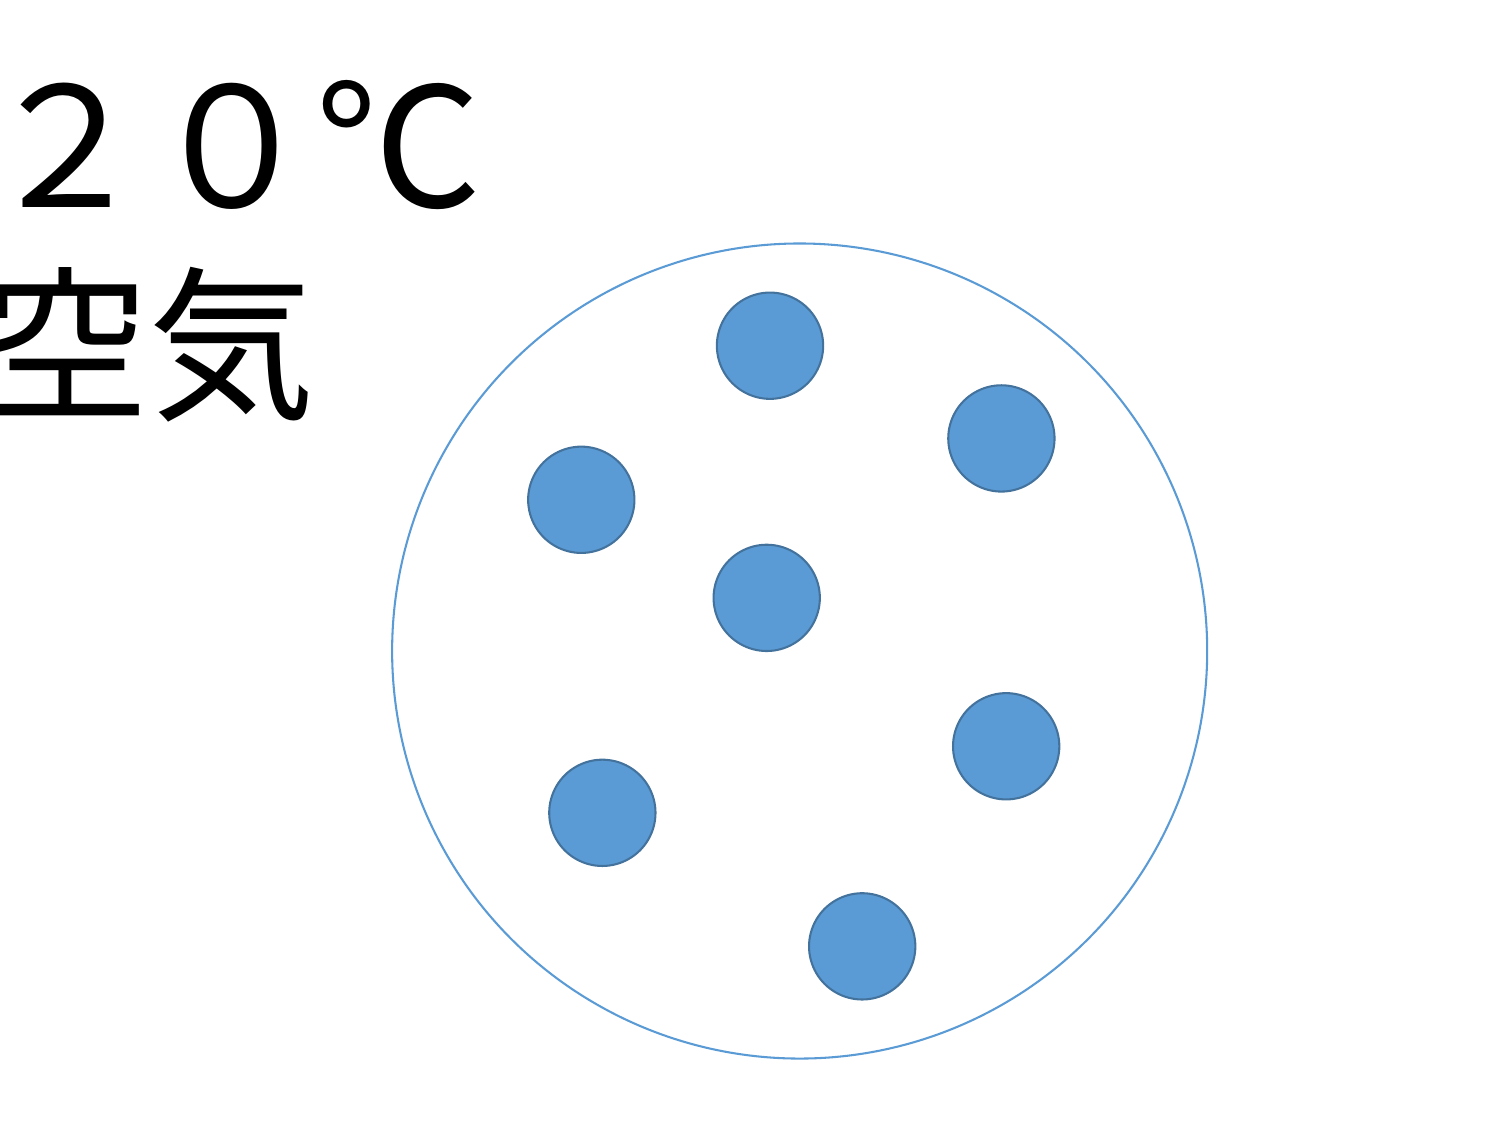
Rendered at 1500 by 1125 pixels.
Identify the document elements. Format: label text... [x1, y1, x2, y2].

text_box ２０℃ 空気 [0, 33, 497, 449]
text_box [391, 242, 1209, 1060]
